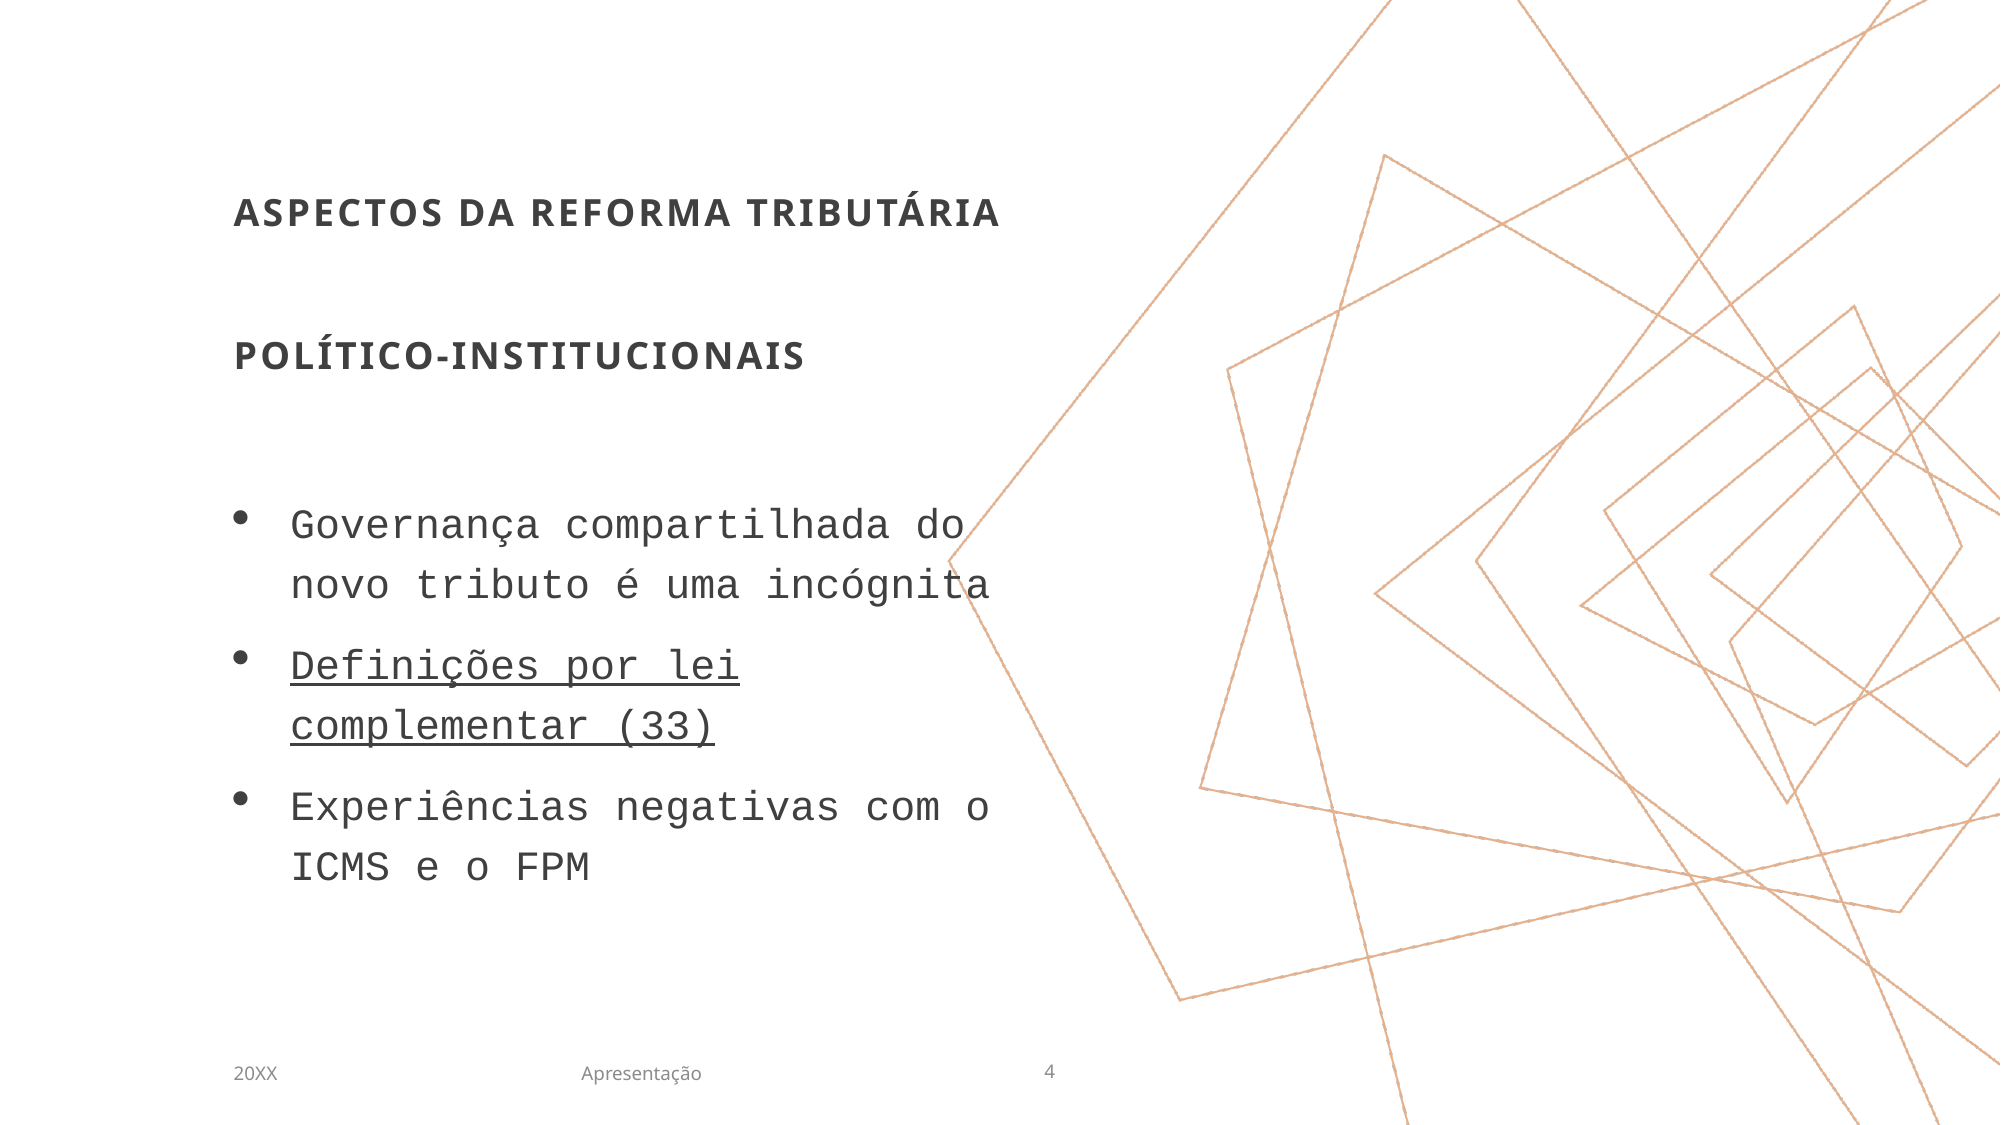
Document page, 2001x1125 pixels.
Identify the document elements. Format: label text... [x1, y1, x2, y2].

title Político-institucionais [218, 292, 877, 385]
slide_number 4 [908, 1042, 1071, 1103]
slide_number 20XX [218, 1042, 381, 1103]
text_box Aspectos da reforma tributária [218, 138, 1060, 242]
picture [900, 0, 2000, 1125]
list Governança compartilhada do novo tributo é uma incógnita Definições por lei complementar (33) Experiências negativas com o ICMS e o FPM [218, 479, 1030, 893]
footer Apresentação [437, 1042, 846, 1103]
